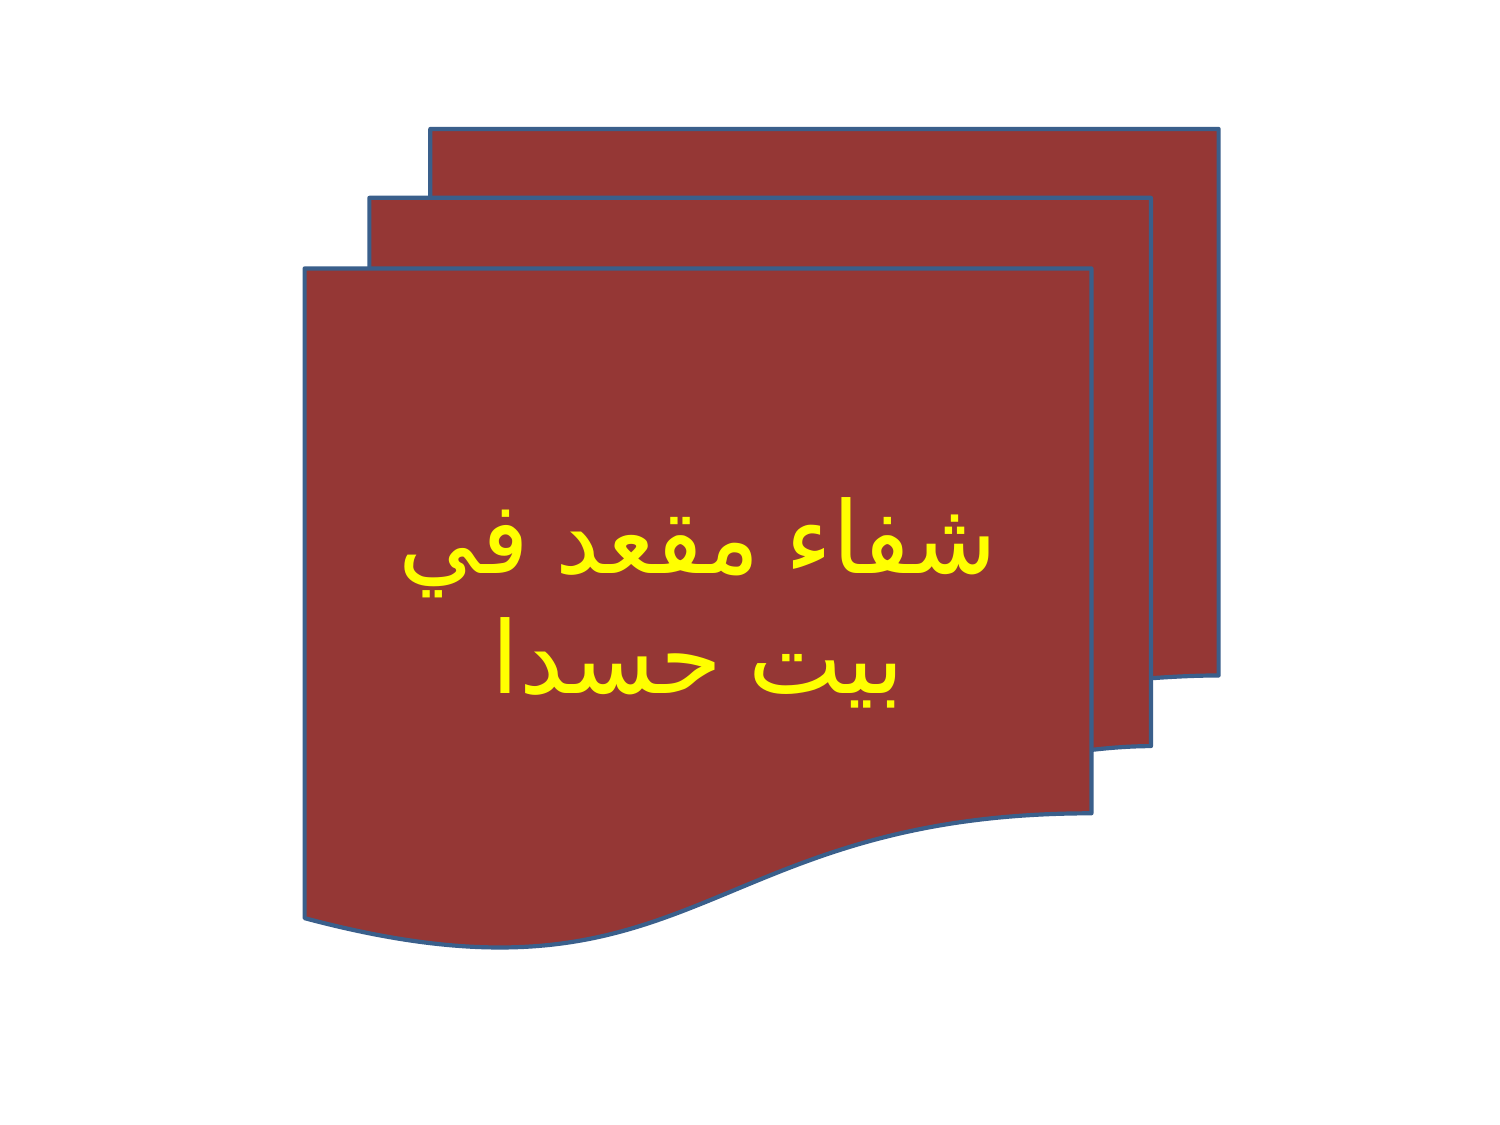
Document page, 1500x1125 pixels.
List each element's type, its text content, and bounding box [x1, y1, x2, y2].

text_box شفاء مقعد في بيت حسدا [302, 126, 1221, 950]
